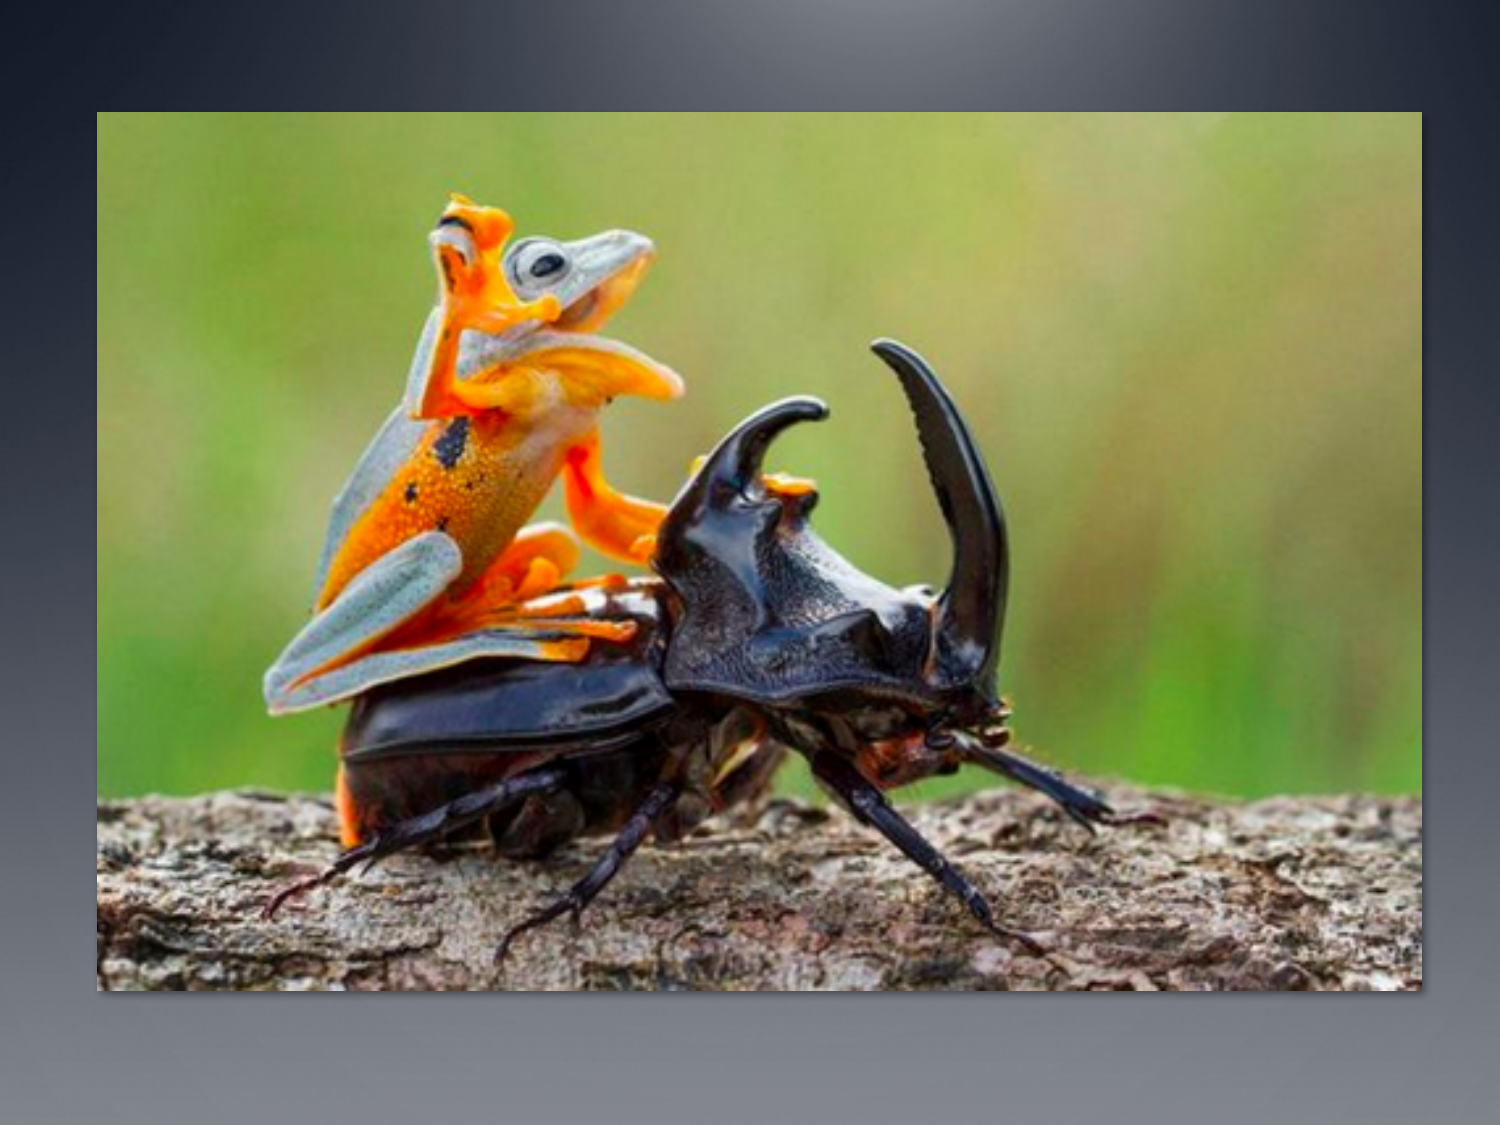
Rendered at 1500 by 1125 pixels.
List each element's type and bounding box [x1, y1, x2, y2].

picture [95, 110, 1424, 993]
